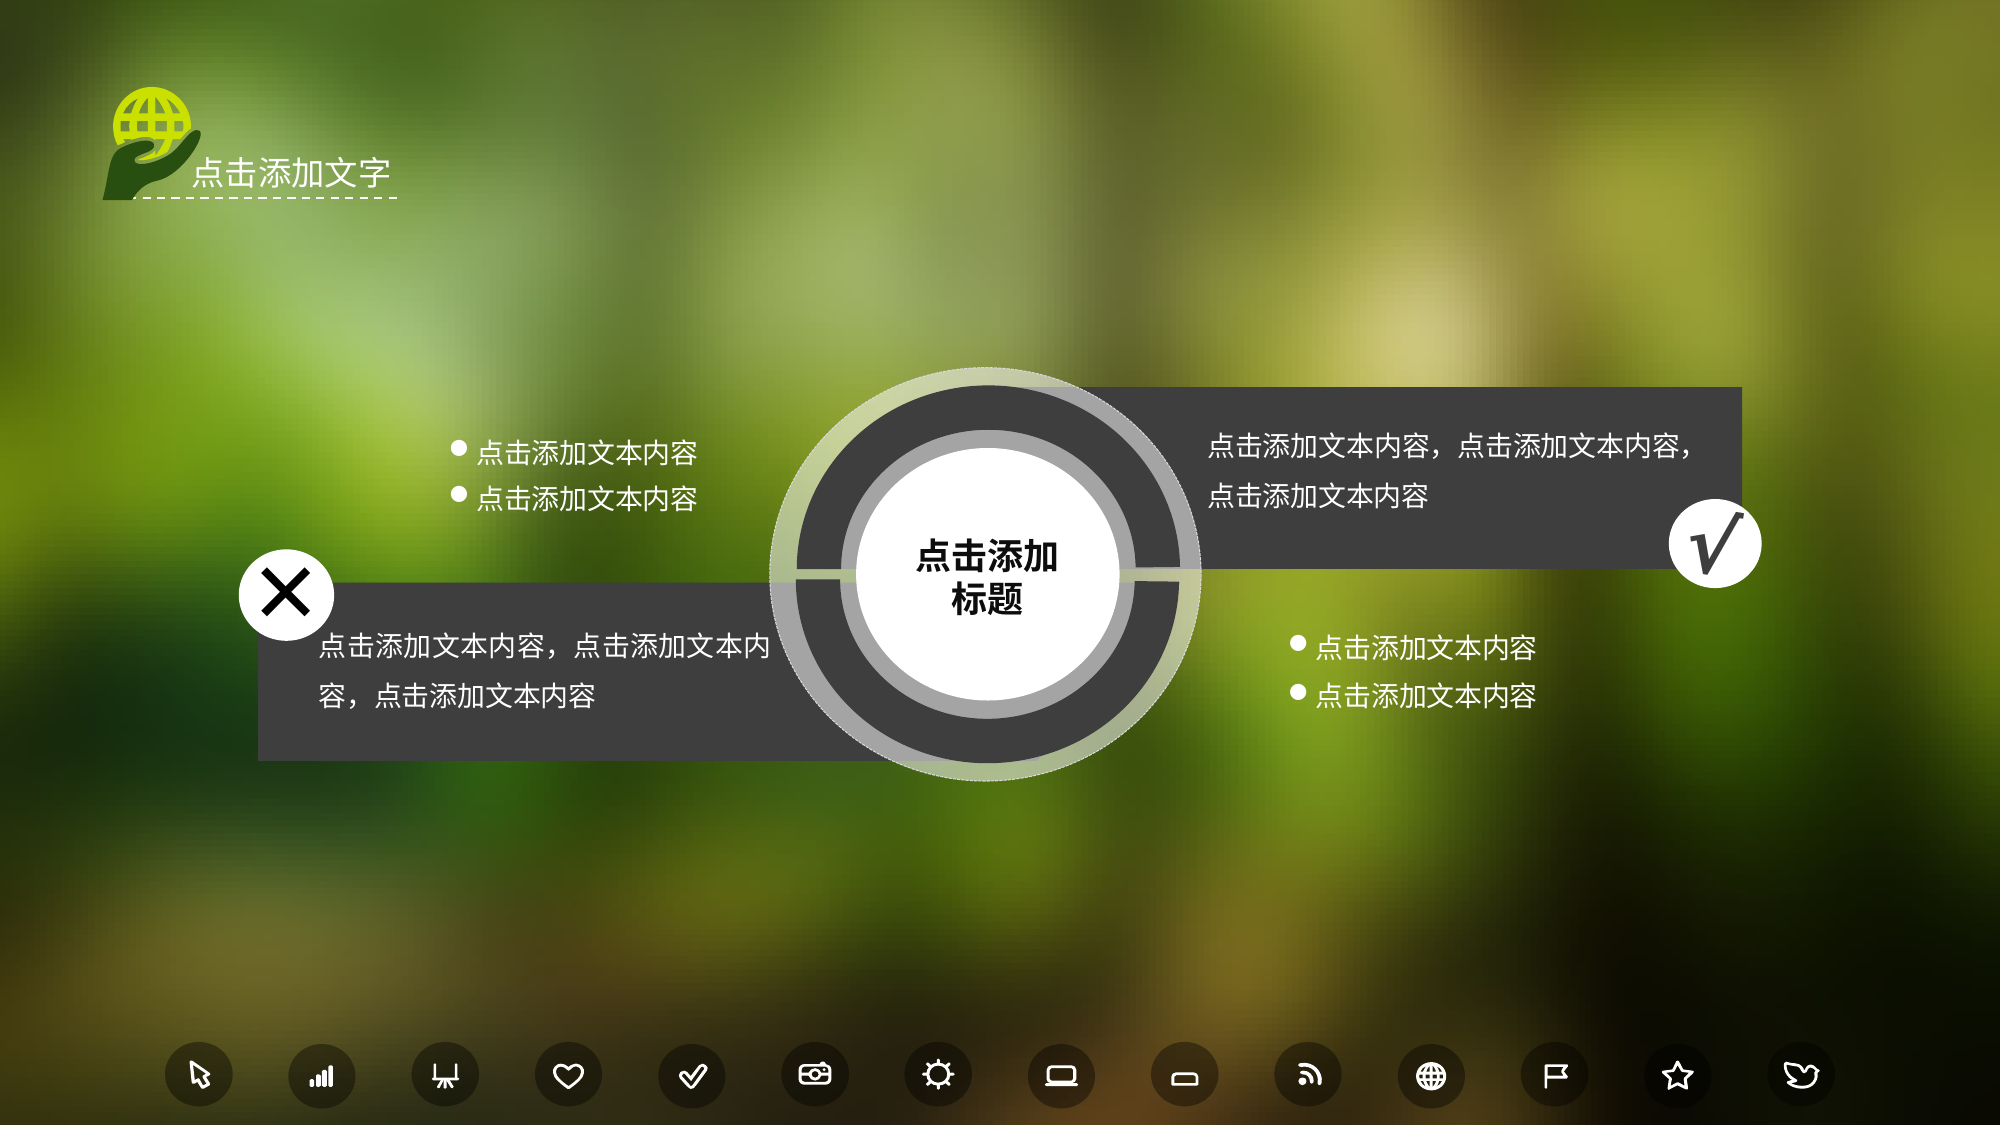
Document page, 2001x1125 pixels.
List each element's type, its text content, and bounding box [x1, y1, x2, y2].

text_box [189, 367, 1811, 781]
picture [0, 0, 2000, 1125]
text_box 点击添加文字 [202, 144, 435, 199]
